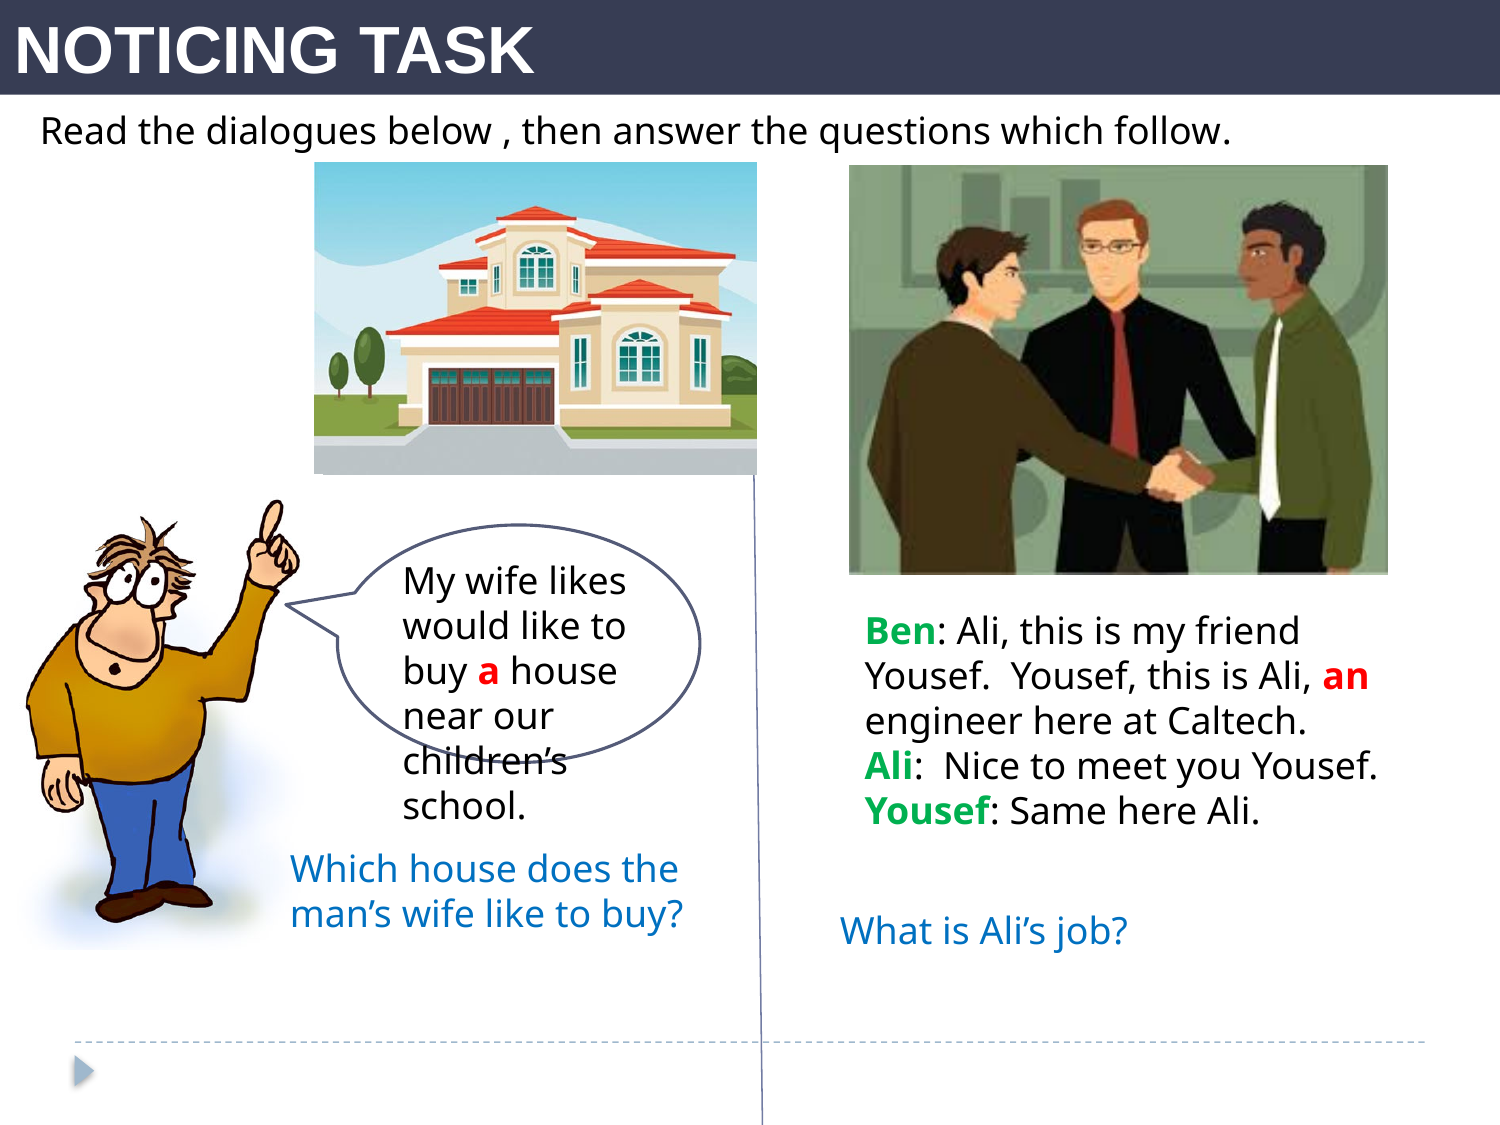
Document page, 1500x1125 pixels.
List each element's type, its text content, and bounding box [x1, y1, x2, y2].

picture [849, 164, 1388, 576]
text_box What is Ali’s job? [824, 899, 1413, 960]
text_box [330, 560, 387, 728]
text_box [405, 523, 632, 549]
text_box [688, 598, 702, 690]
text_box My wife likes would like to buy a house near our children’s school. [387, 549, 688, 835]
text_box Read the dialogues below , then answer the questions which follow. [24, 99, 1475, 160]
text_box Which house does the man’s wife like to buy? [330, 837, 713, 943]
text_box Ben: Ali, this is my friend Yousef. Yousef, this is Ali, an engineer here at Caltech. Ali: Nice to meet you Yousef. Yousef: Same here Ali. [849, 599, 1438, 840]
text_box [749, 480, 763, 1125]
text_box NOTICING TASK [0, 0, 1500, 95]
picture [0, 162, 757, 951]
